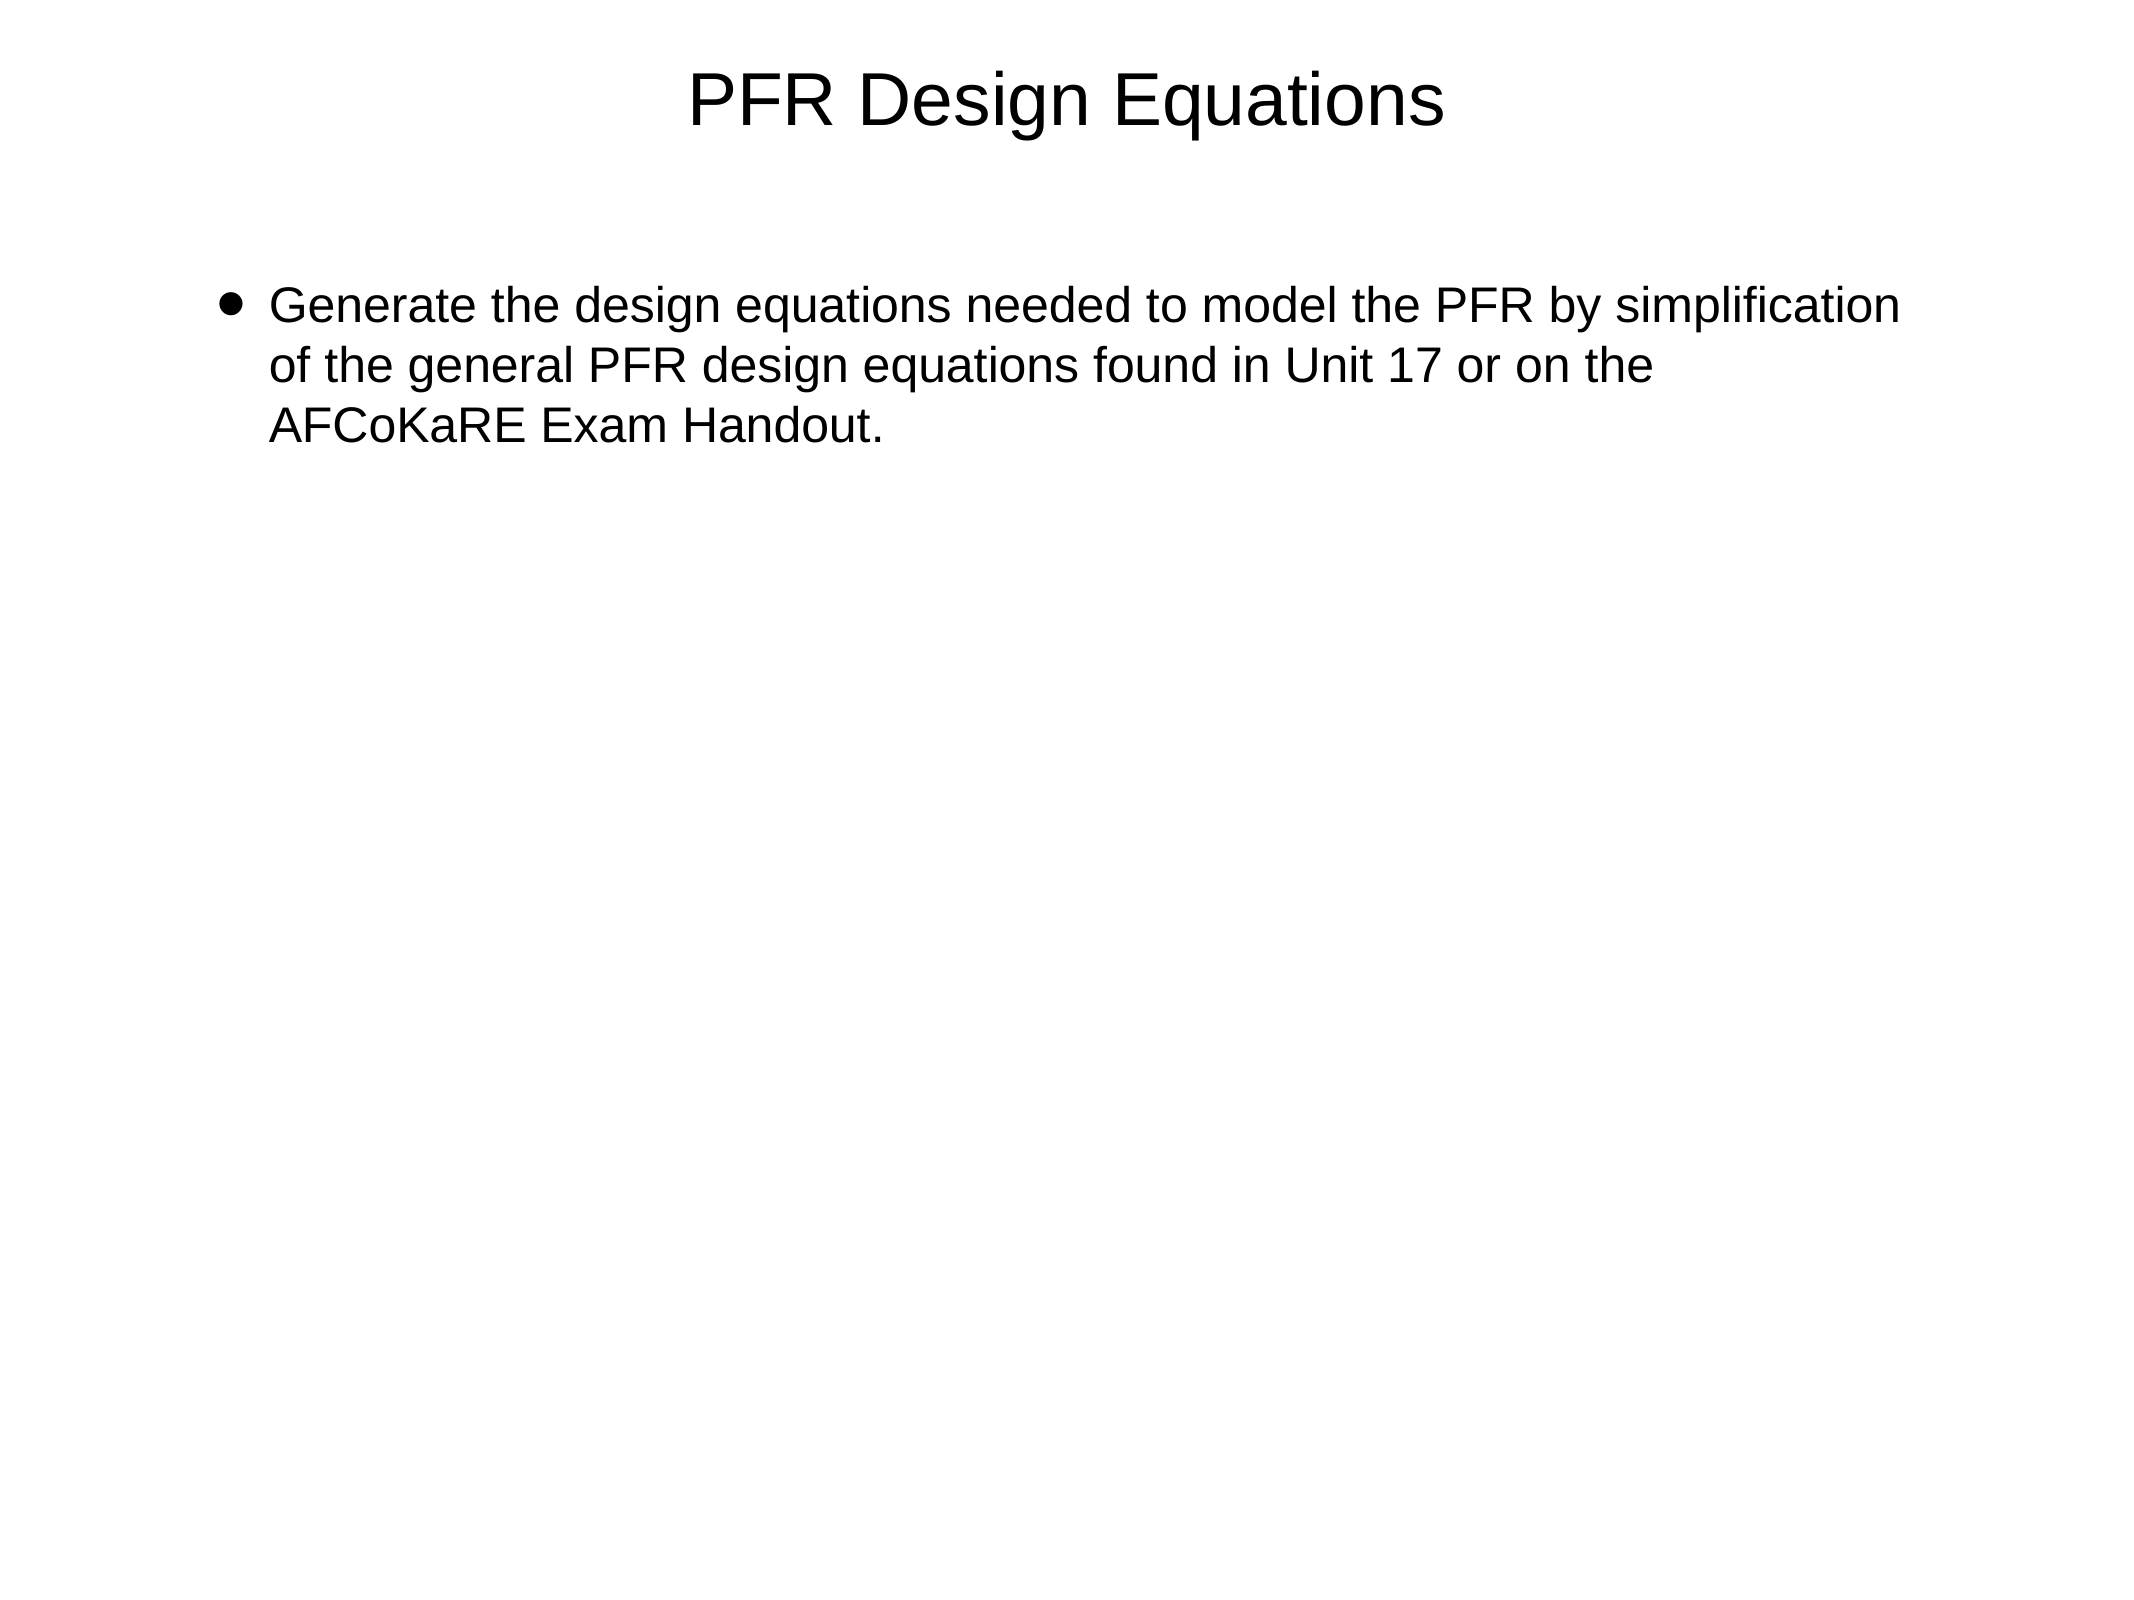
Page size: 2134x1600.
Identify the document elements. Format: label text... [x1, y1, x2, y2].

title PFR Design Equations [208, 41, 1925, 250]
list Generate the design equations needed to model the PFR by simplification of the general PFR design equations found in Unit 17 or on the AFCoKaRE Exam Handout. [208, 264, 1925, 1463]
